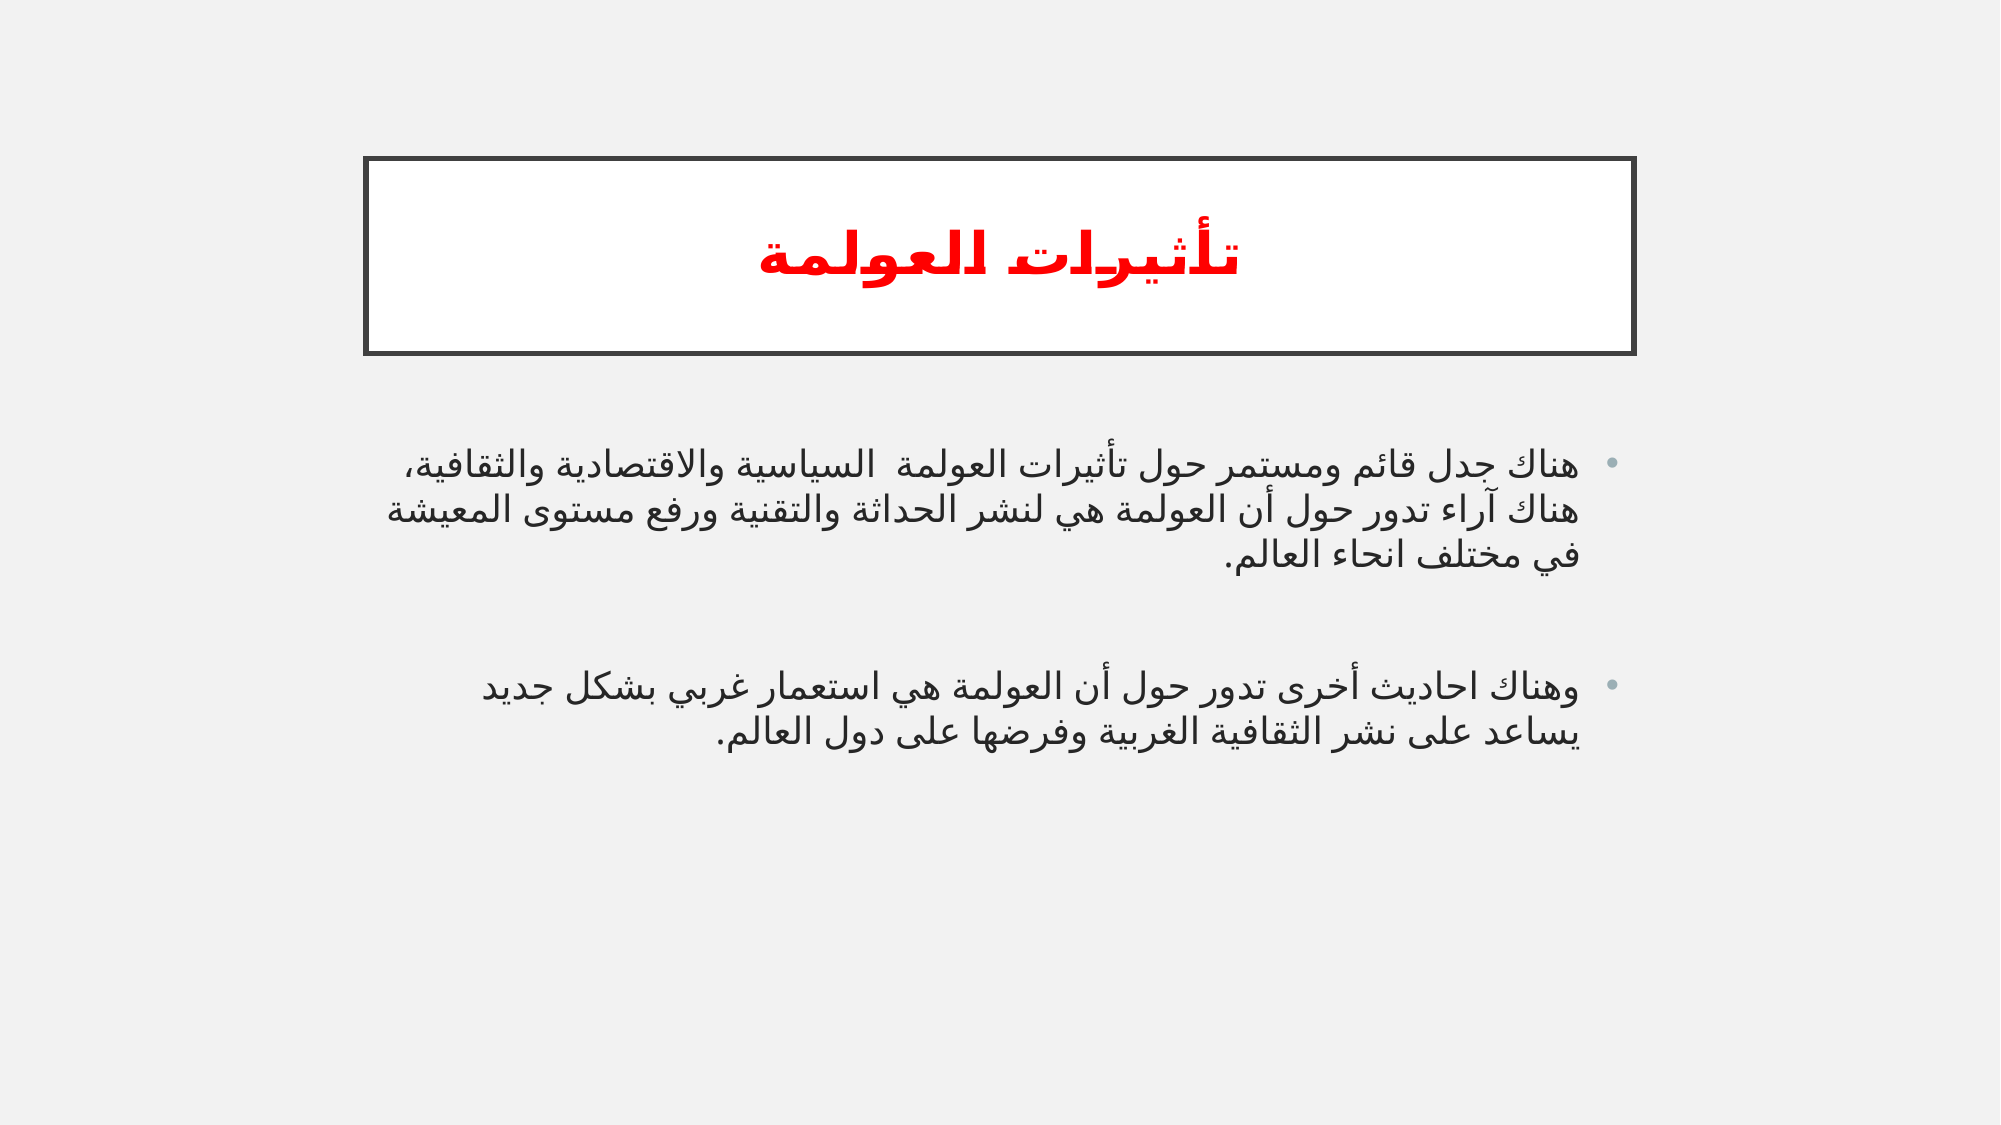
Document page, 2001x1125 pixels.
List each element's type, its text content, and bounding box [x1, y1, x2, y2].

list هناك جدل قائم ومستمر حول تأثيرات العولمة السياسية والاقتصادية والثقافية، هناك آراء تدور حول أن العولمة هي لنشر الحداثة والتقنية ورفع مستوى المعيشة في مختلف انحاء العالم. وهناك احاديث أخرى تدور حول أن العولمة هي استعمار غربي بشكل جديد يساعد على نشر الثقافية الغربية وفرضها على دول العالم. [366, 432, 1634, 942]
title تأثيرات العولمة [363, 156, 1637, 356]
